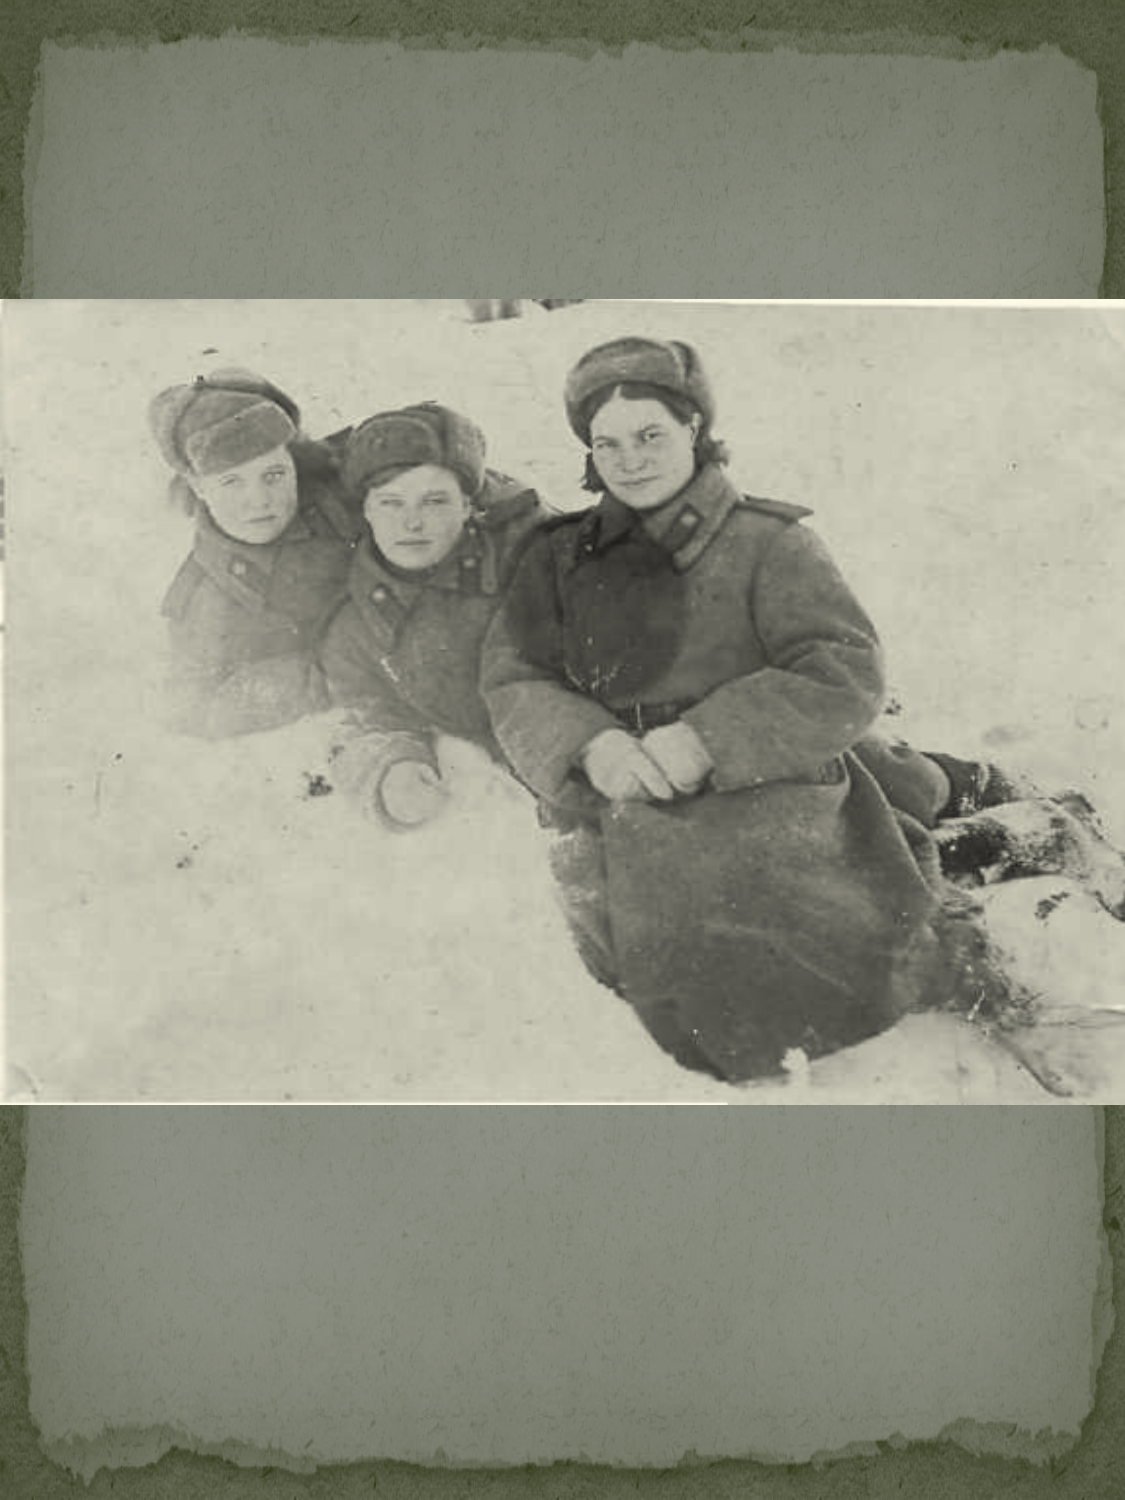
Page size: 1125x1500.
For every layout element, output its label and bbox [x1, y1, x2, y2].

picture [1, 301, 1125, 1104]
